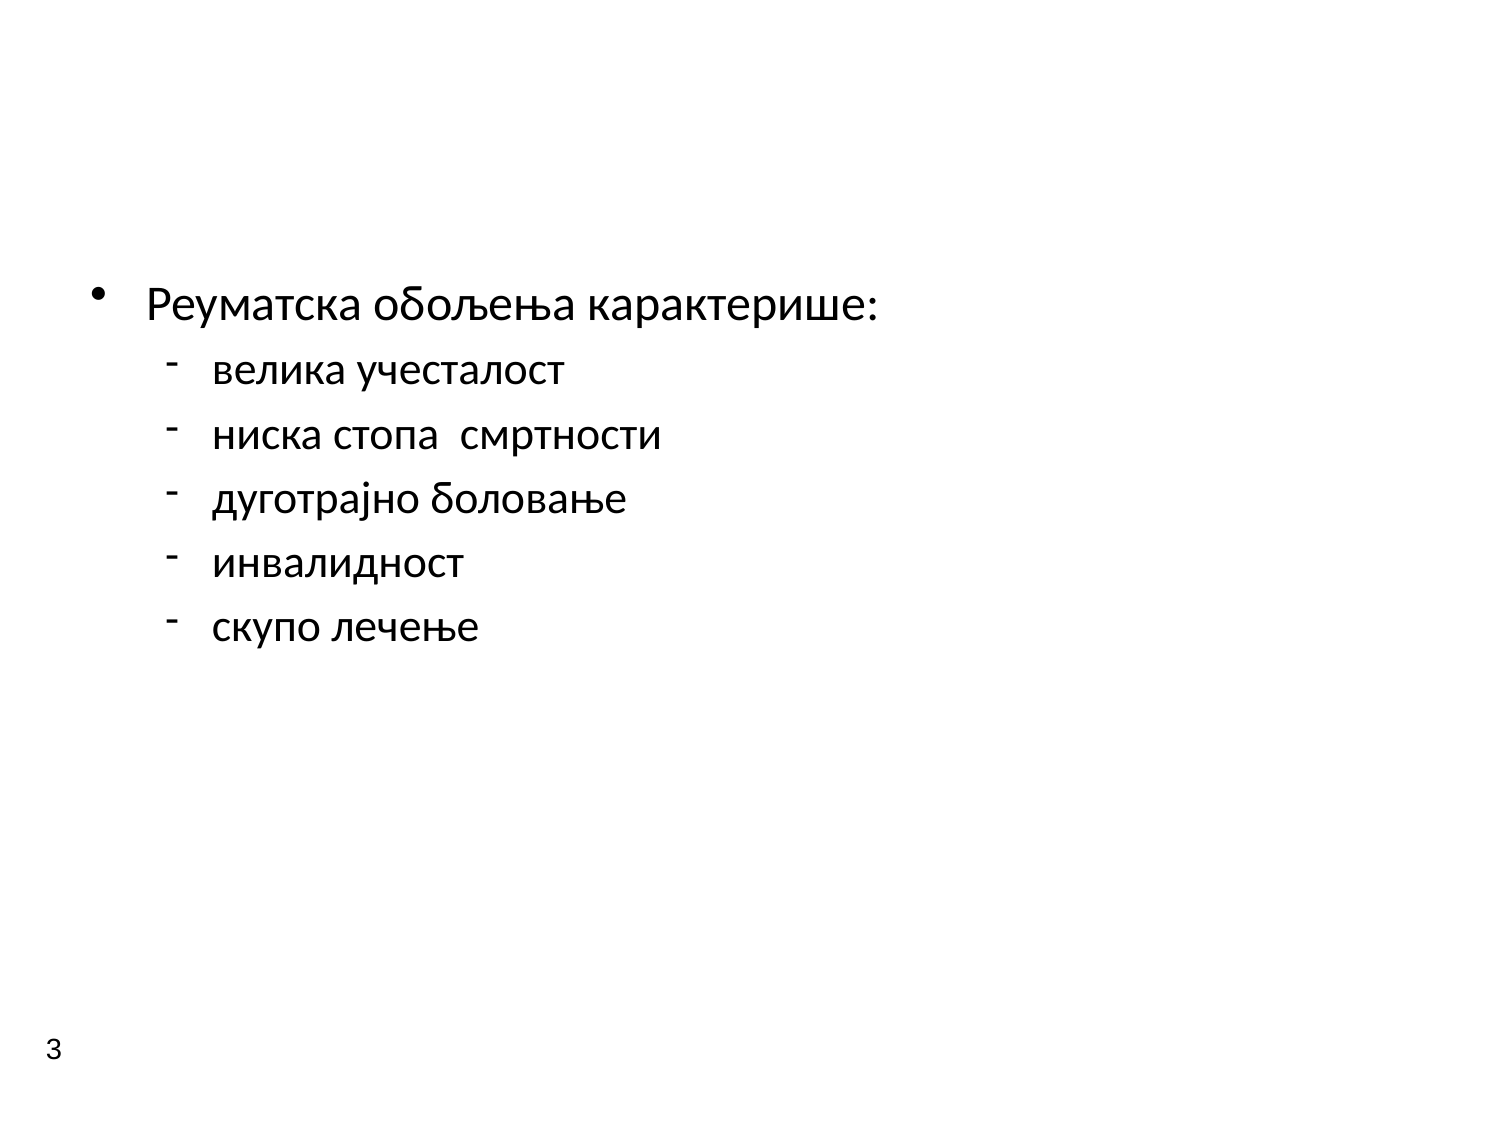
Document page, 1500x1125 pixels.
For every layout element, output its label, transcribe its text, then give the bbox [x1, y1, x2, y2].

list Реуматска обољења карактерише: велика учесталост ниска стопа смртности дуготрајно боловање инвалидност скупо лечење [74, 262, 1426, 1006]
slide_number 3 [4, 1023, 78, 1102]
